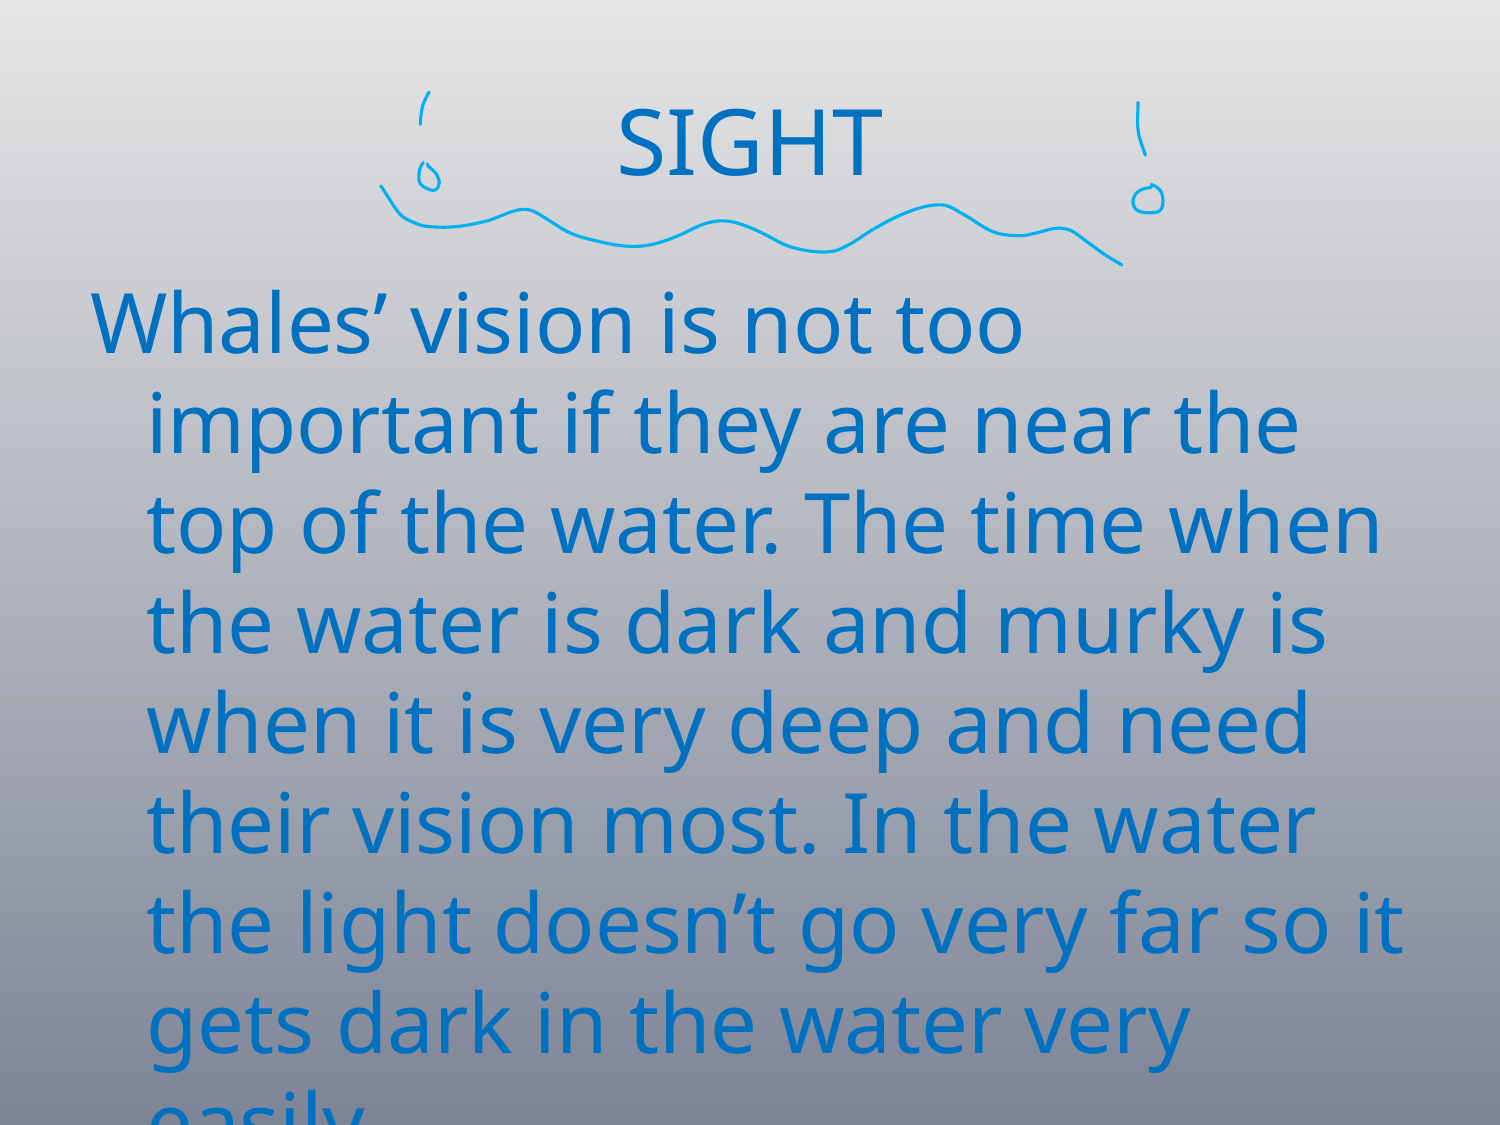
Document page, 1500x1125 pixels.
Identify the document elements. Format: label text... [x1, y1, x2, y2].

list Whales’ vision is not too important if they are near the top of the water. The time when the water is dark and murky is when it is very deep and need their vision most. In the water the light doesn’t go very far so it gets dark in the water very easily. [75, 262, 1425, 1005]
title SIGHT [75, 45, 1425, 233]
